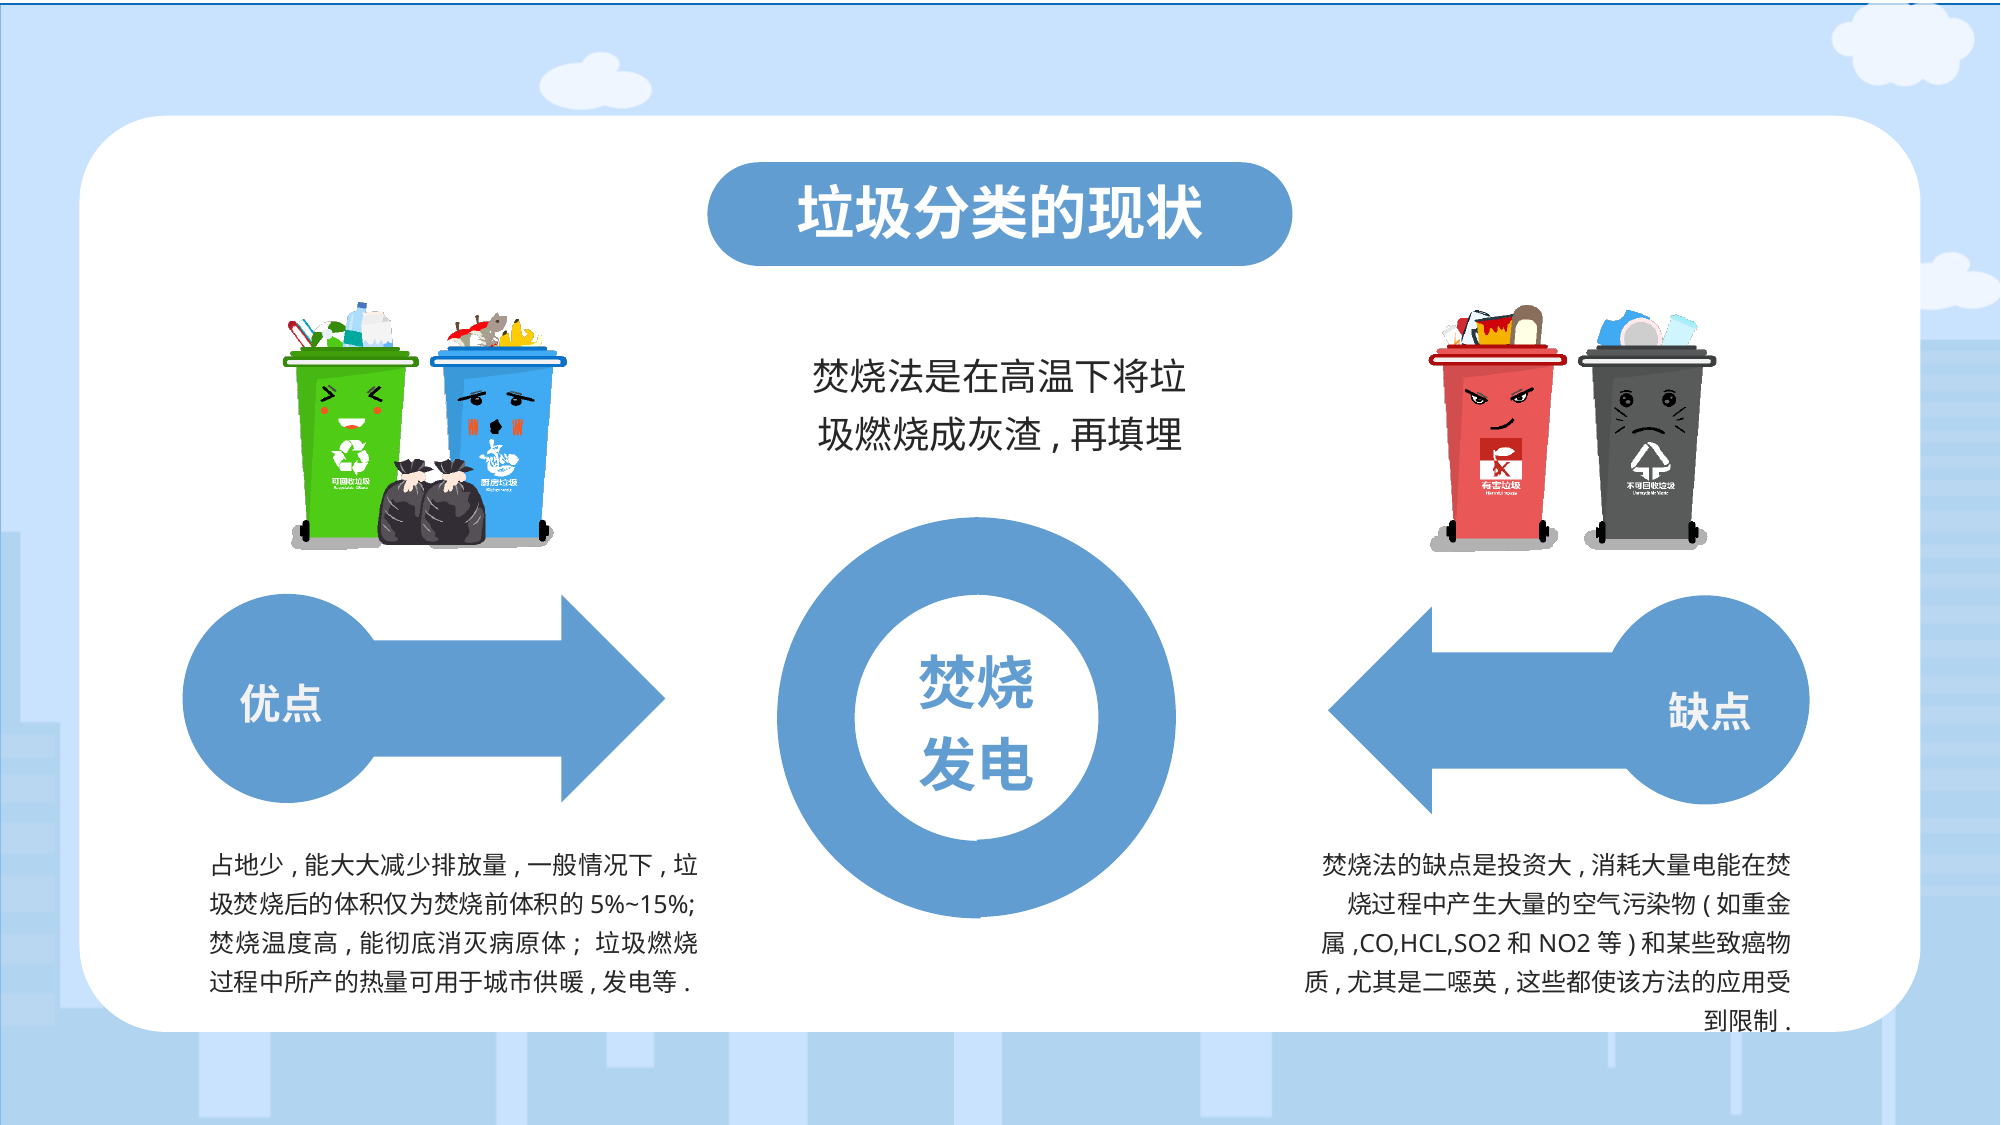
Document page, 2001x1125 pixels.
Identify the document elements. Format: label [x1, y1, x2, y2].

text_box [774, 517, 1179, 925]
picture [0, 3, 2000, 1125]
